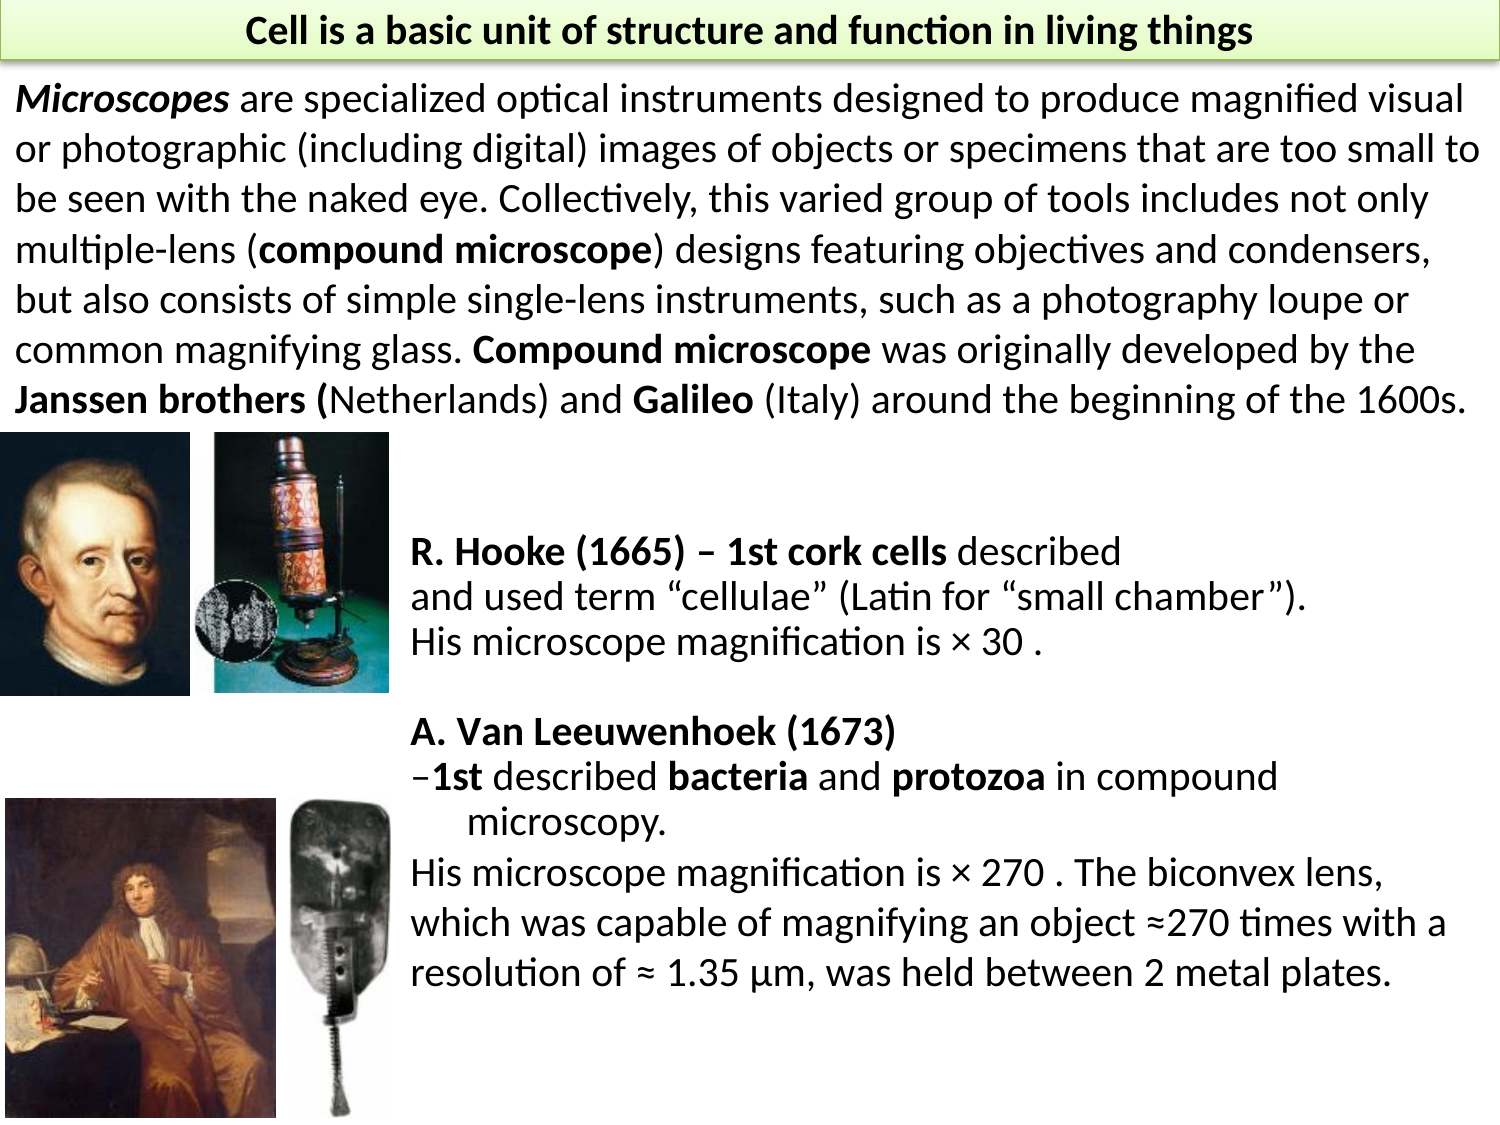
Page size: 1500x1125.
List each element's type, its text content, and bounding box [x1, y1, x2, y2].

text_box R. Hooke (1665) – 1st cork cells described and used term “cellulae” (Latin for “small chamber”). His microscope magnification is × 30 . A. Van Leeuwenhoek (1673) –1st described bacteria and protozoa in compound microscopy. His microscope magnification is × 270 . The biconvex lens, which was capable of magnifying an object ≈270 times with a resolution of ≈ 1.35 μm, was held between 2 metal plates. [395, 477, 1500, 1125]
picture [194, 432, 389, 693]
text_box Microscopes are specialized optical instruments designed to produce magnified visual or photographic (including digital) images of objects or specimens that are too small to be seen with the naked eye. Collectively, this varied group of tools includes not only multiple-lens (compound microscope) designs featuring objectives and condensers, but also consists of simple single-lens instruments, such as a photography loupe or common magnifying glass. Compound microscope was originally developed by the Janssen brothers (Netherlands) and Galileo (Italy) around the beginning of the 1600s. [0, 63, 1500, 429]
picture [5, 798, 500, 1118]
picture [0, 432, 190, 696]
text_box Cell is a basic unit of structure and function in living things [0, 0, 1500, 61]
